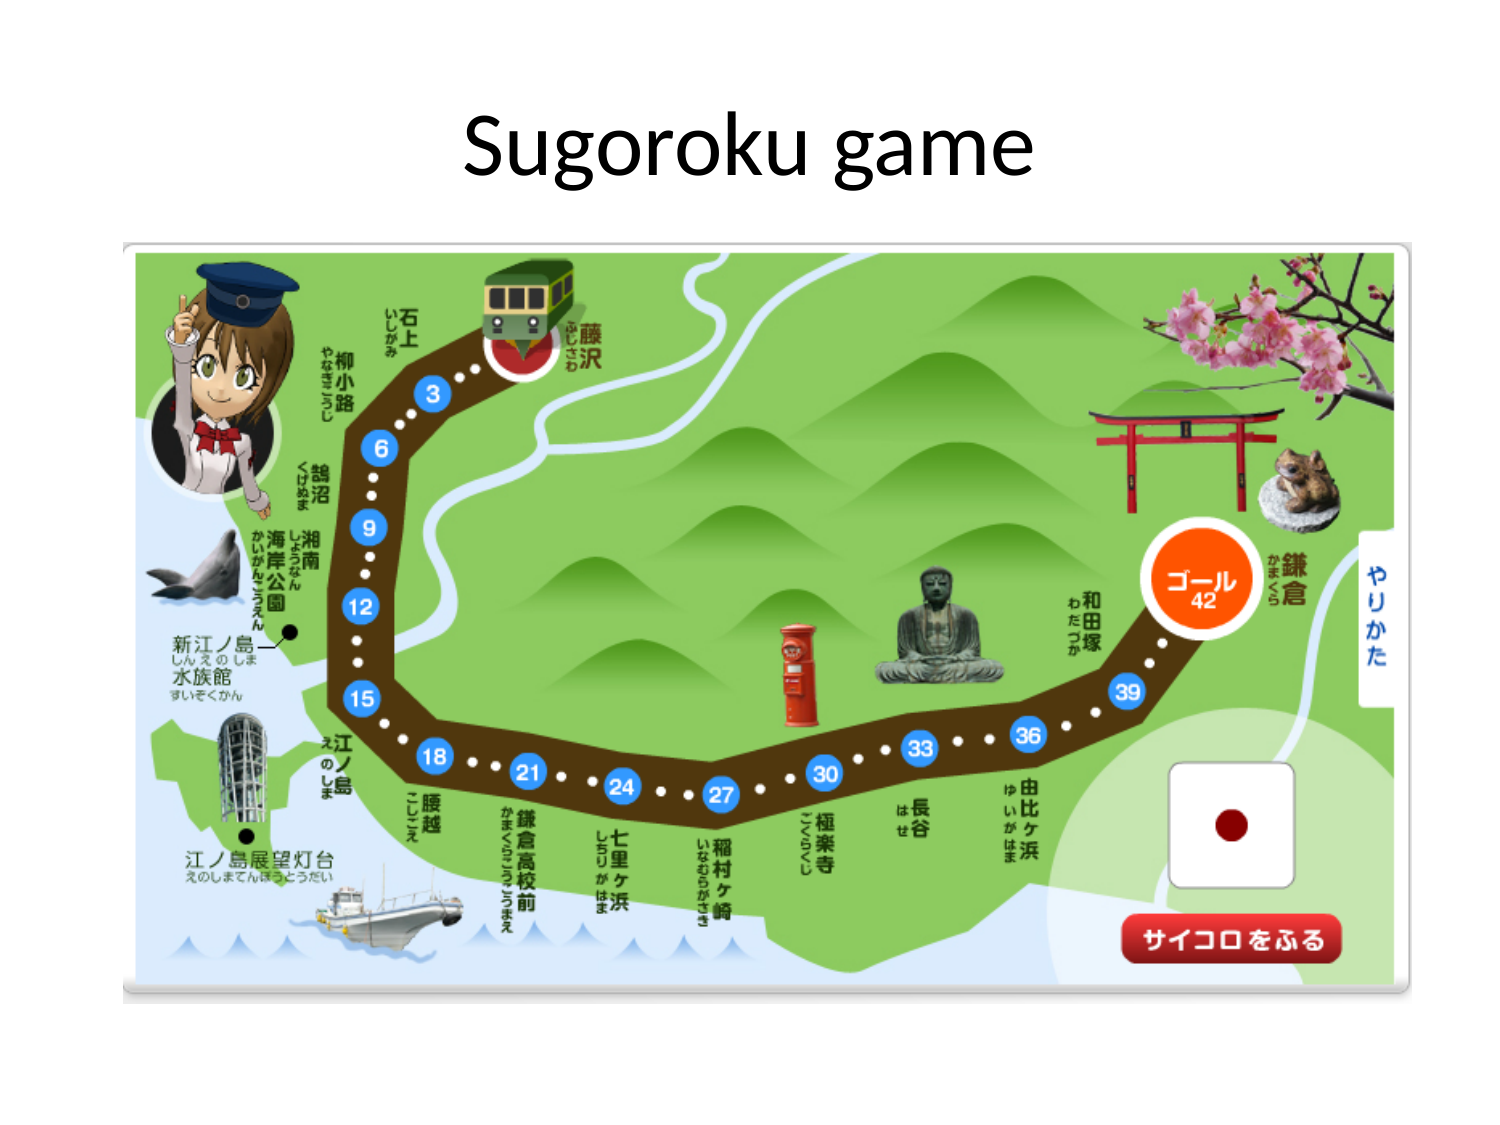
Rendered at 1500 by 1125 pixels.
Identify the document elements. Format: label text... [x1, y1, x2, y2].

title Sugoroku game [75, 45, 1425, 233]
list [123, 242, 1412, 1005]
